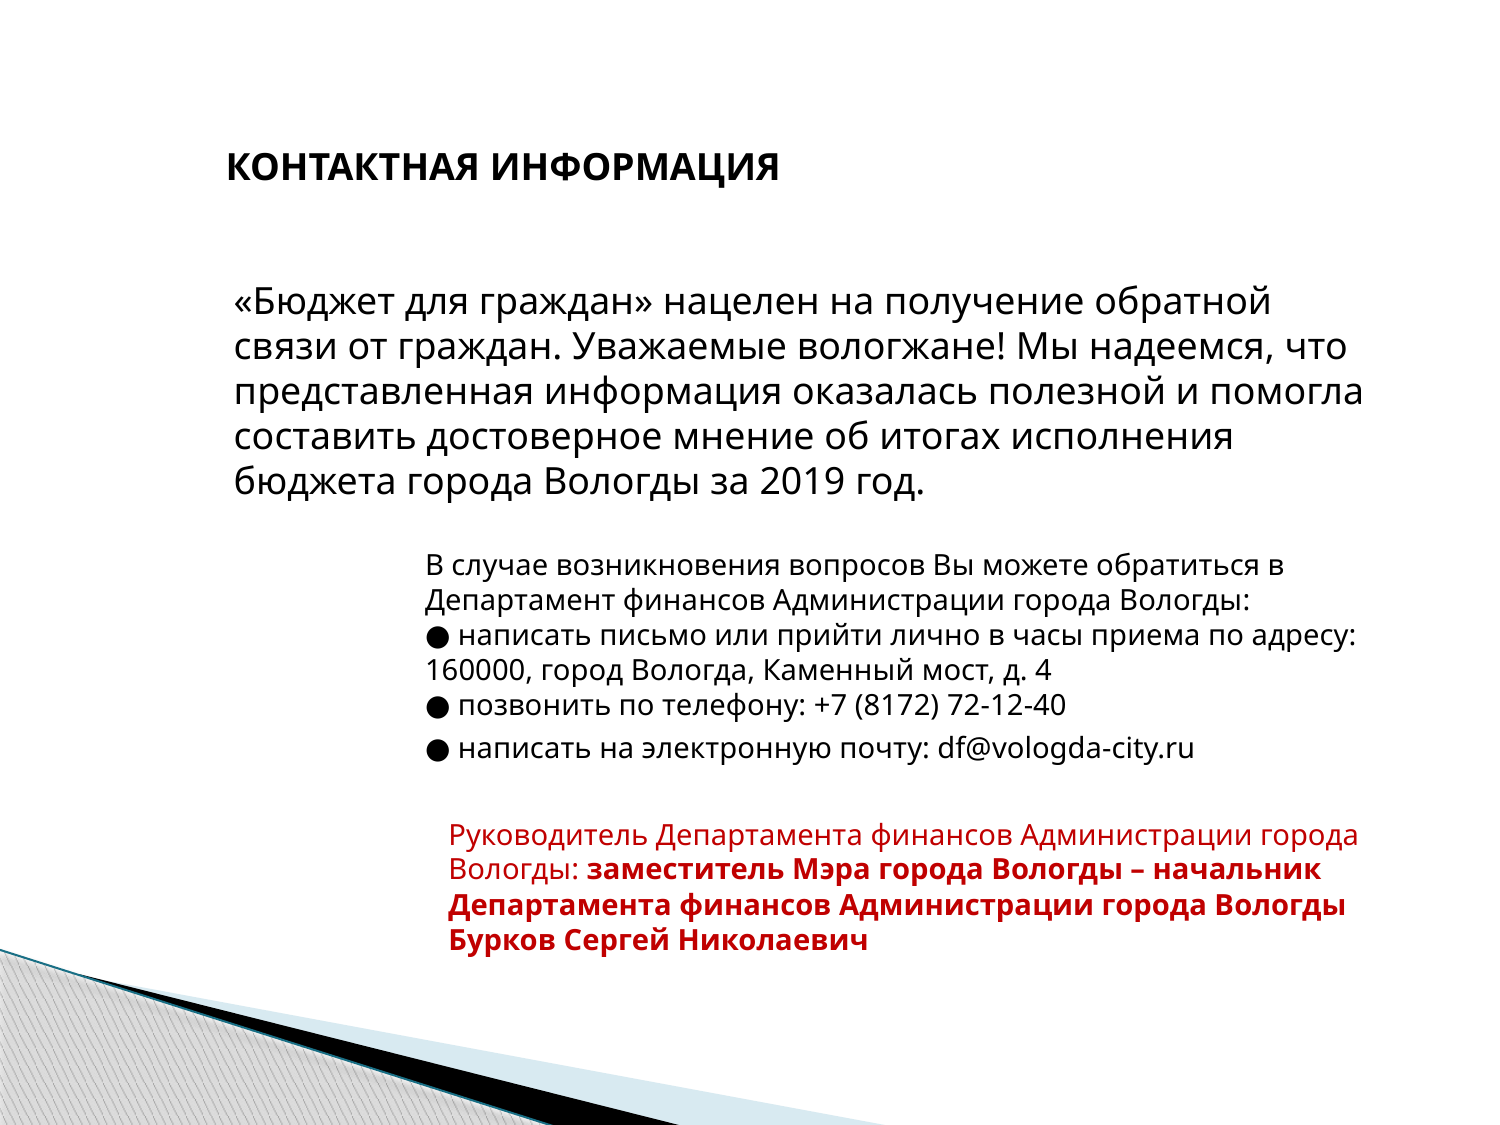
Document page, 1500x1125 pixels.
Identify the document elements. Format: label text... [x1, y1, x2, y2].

text_box В случае возникновения вопросов Вы можете обратиться в Департамент финансов Администрации города Вологды: ● написать письмо или прийти лично в часы приема по адресу: 160000, город Вологда, Каменный мост, д. 4 ● позвонить по телефону: +7 (8172) 72-12-40 ● написать на электронную почту: df@vologda-city.ru [410, 538, 1442, 774]
title КОНТАКТНАЯ ИНФОРМАЦИЯ [210, 105, 1393, 226]
text_box Руководитель Департамента финансов Администрации города Вологды: заместитель Мэра города Вологды – начальник Департамента финансов Администрации города Вологды Бурков Сергей Николаевич [433, 808, 1418, 964]
text_box «Бюджет для граждан» нацелен на получение обратной связи от граждан. Уважаемые вологжане! Мы надеемся, что представленная информация оказалась полезной и помогла составить достоверное мнение об итогах исполнения бюджета города Вологды за 2019 год. [219, 269, 1383, 510]
